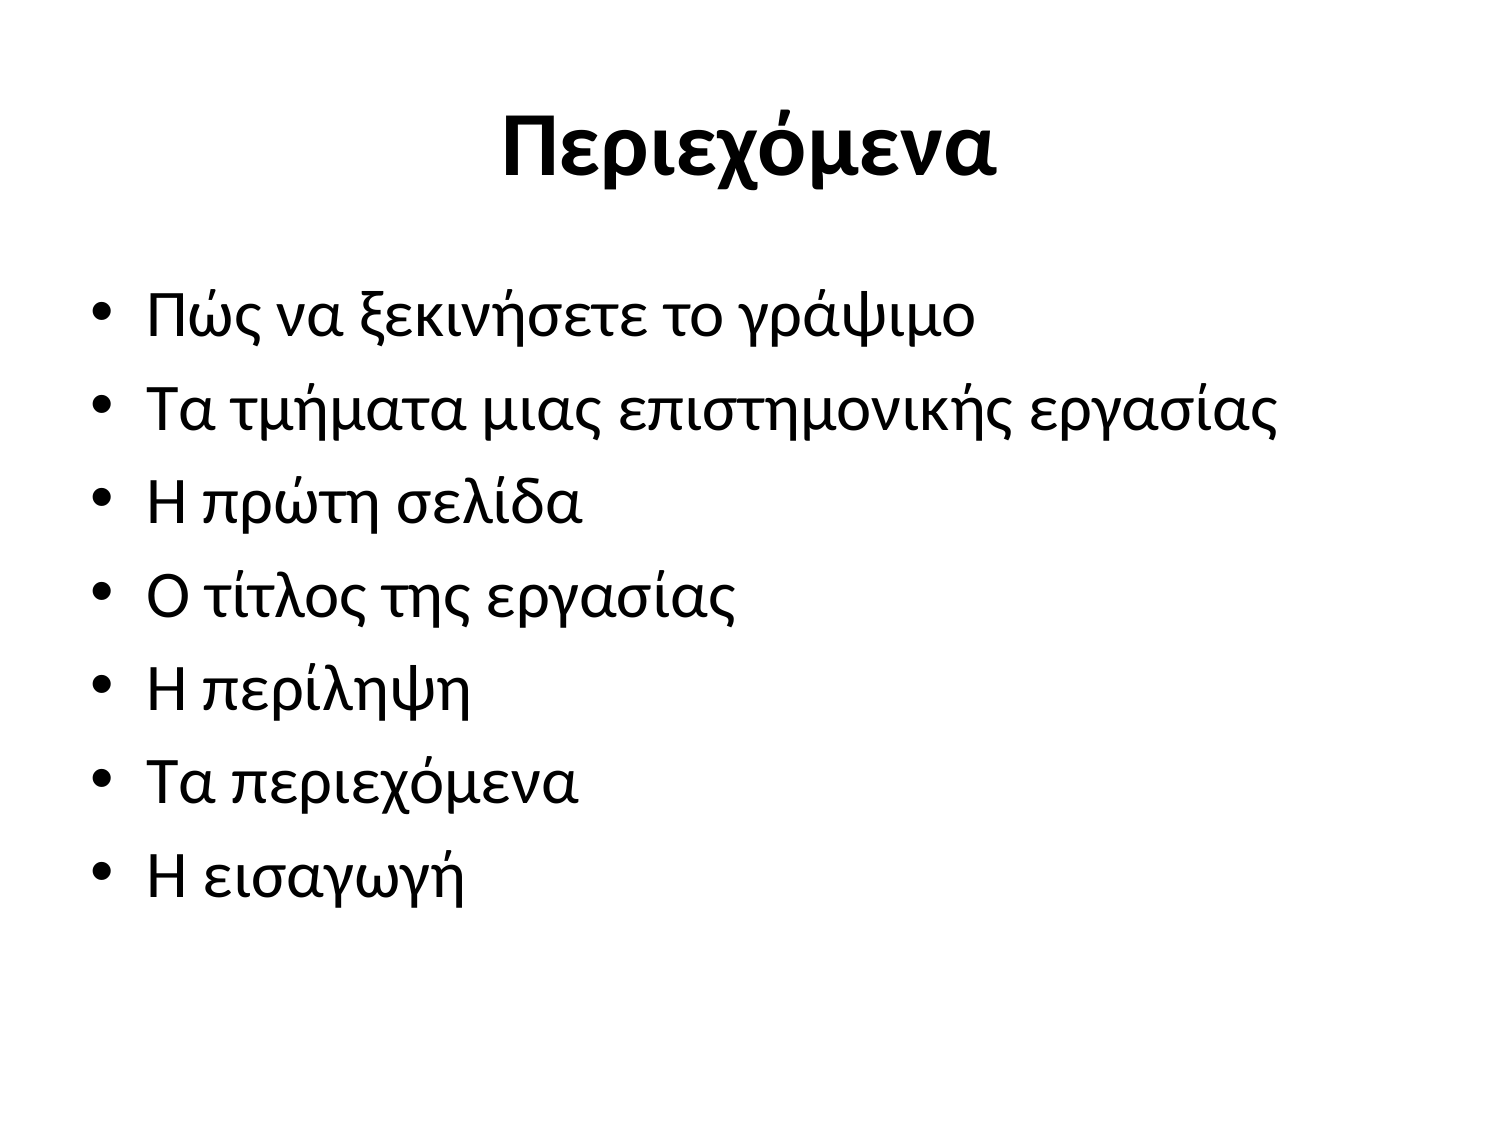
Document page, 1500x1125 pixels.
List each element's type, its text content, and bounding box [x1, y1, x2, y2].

title Περιεχόμενα [75, 45, 1425, 233]
list Πώς να ξεκινήσετε το γράψιμο Τα τμήματα μιας επιστημονικής εργασίας Η πρώτη σελίδα O τίτλος της εργασίας Η περίληψη Τα περιεχόμενα Η εισαγωγή [75, 262, 1425, 1005]
